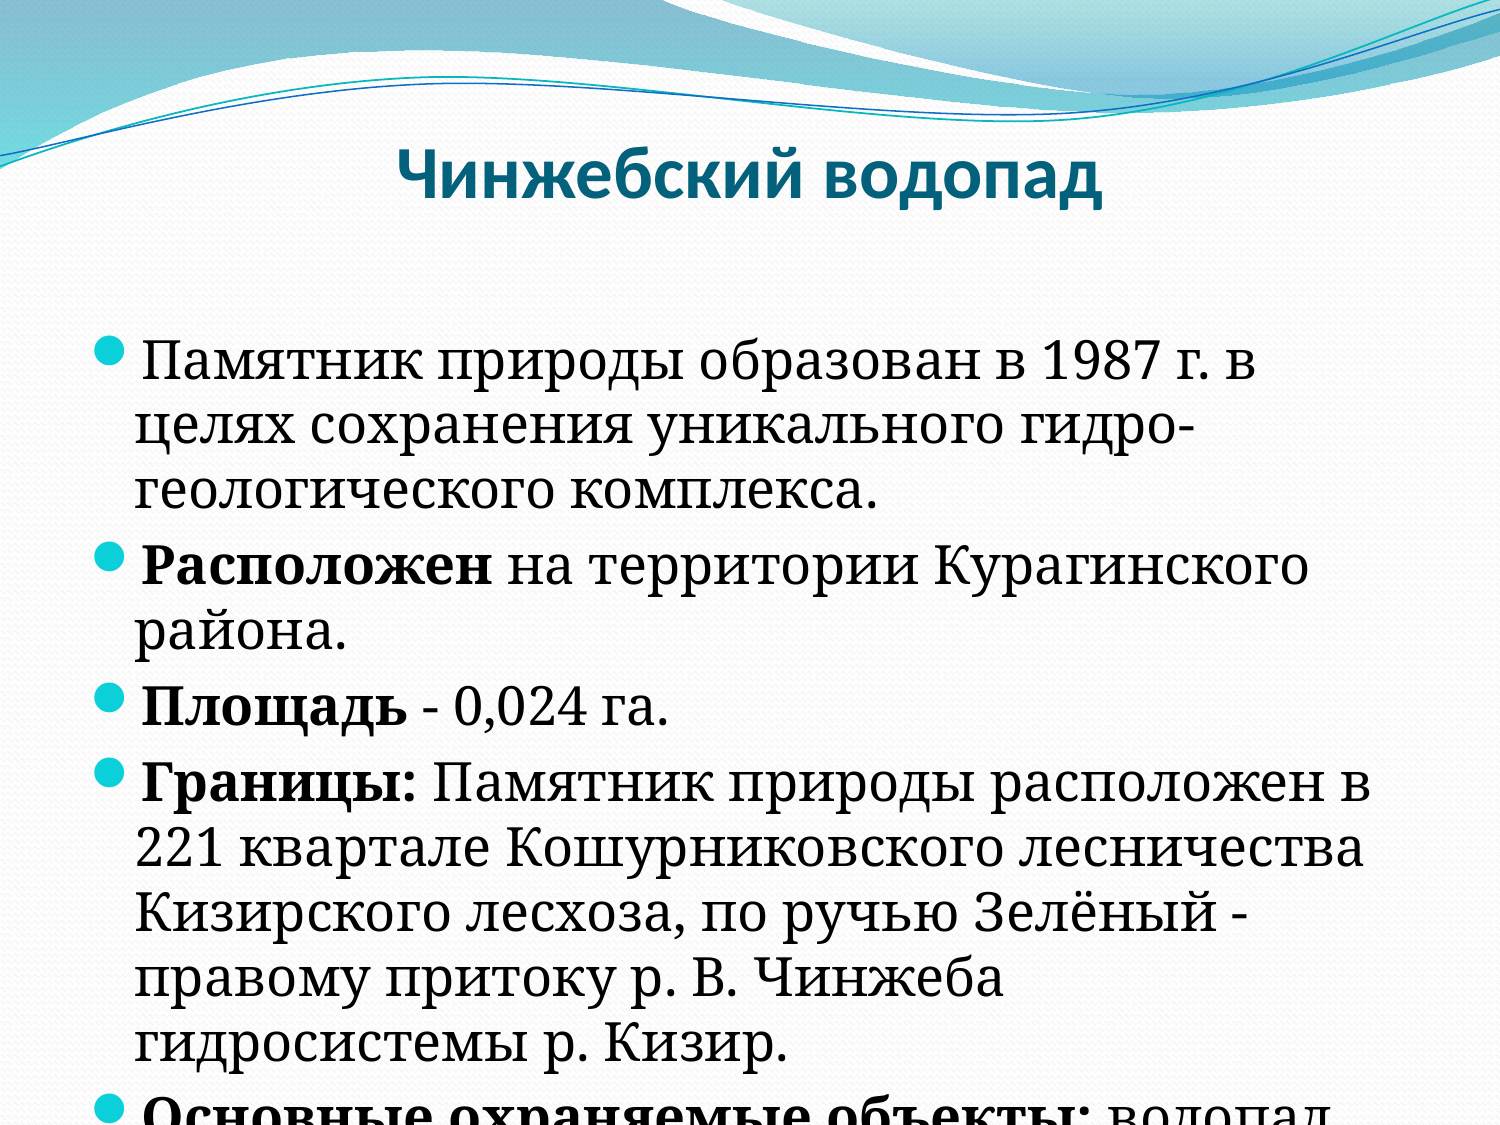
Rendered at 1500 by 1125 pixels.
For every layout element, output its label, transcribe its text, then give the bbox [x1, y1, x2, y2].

title Чинжебский водопад [75, 115, 1425, 304]
list Памятник природы образован в 1987 г. в целях сохранения уникального гидро-геологического комплекса. Расположен на территории Курагинского района. Площадь - 0,024 га. Границы: Памятник природы расположен в 221 квартале Кошурниковского лесничества Кизирского лесхоза, по ручью Зелёный - правому притоку р. В. Чинжеба гидросистемы р. Кизир. Основные охраняемые объекты: водопад. [75, 317, 1425, 1038]
